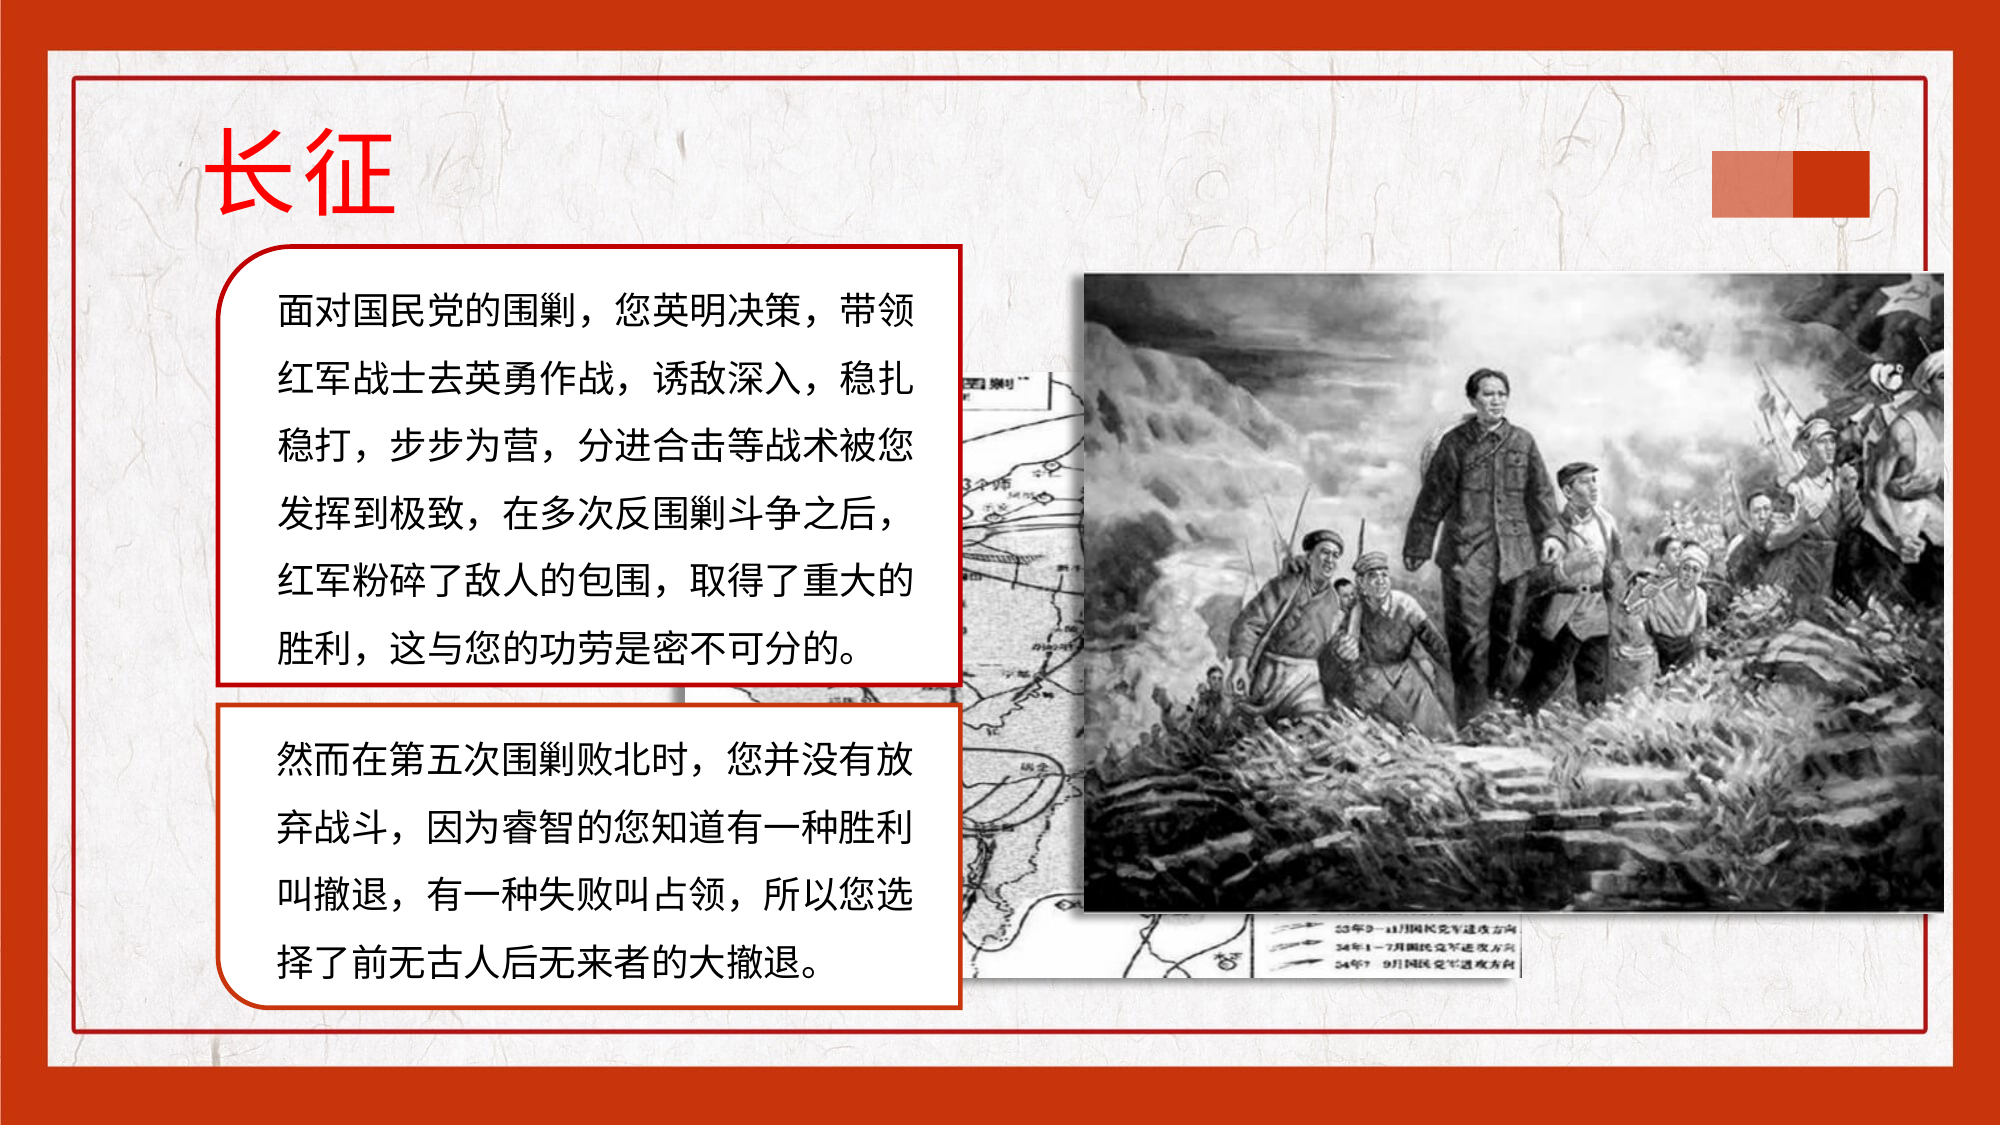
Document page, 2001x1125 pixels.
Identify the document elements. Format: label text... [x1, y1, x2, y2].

text_box 长征 [185, 105, 421, 236]
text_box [217, 246, 961, 685]
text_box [217, 704, 961, 1008]
picture [0, 0, 2000, 1125]
